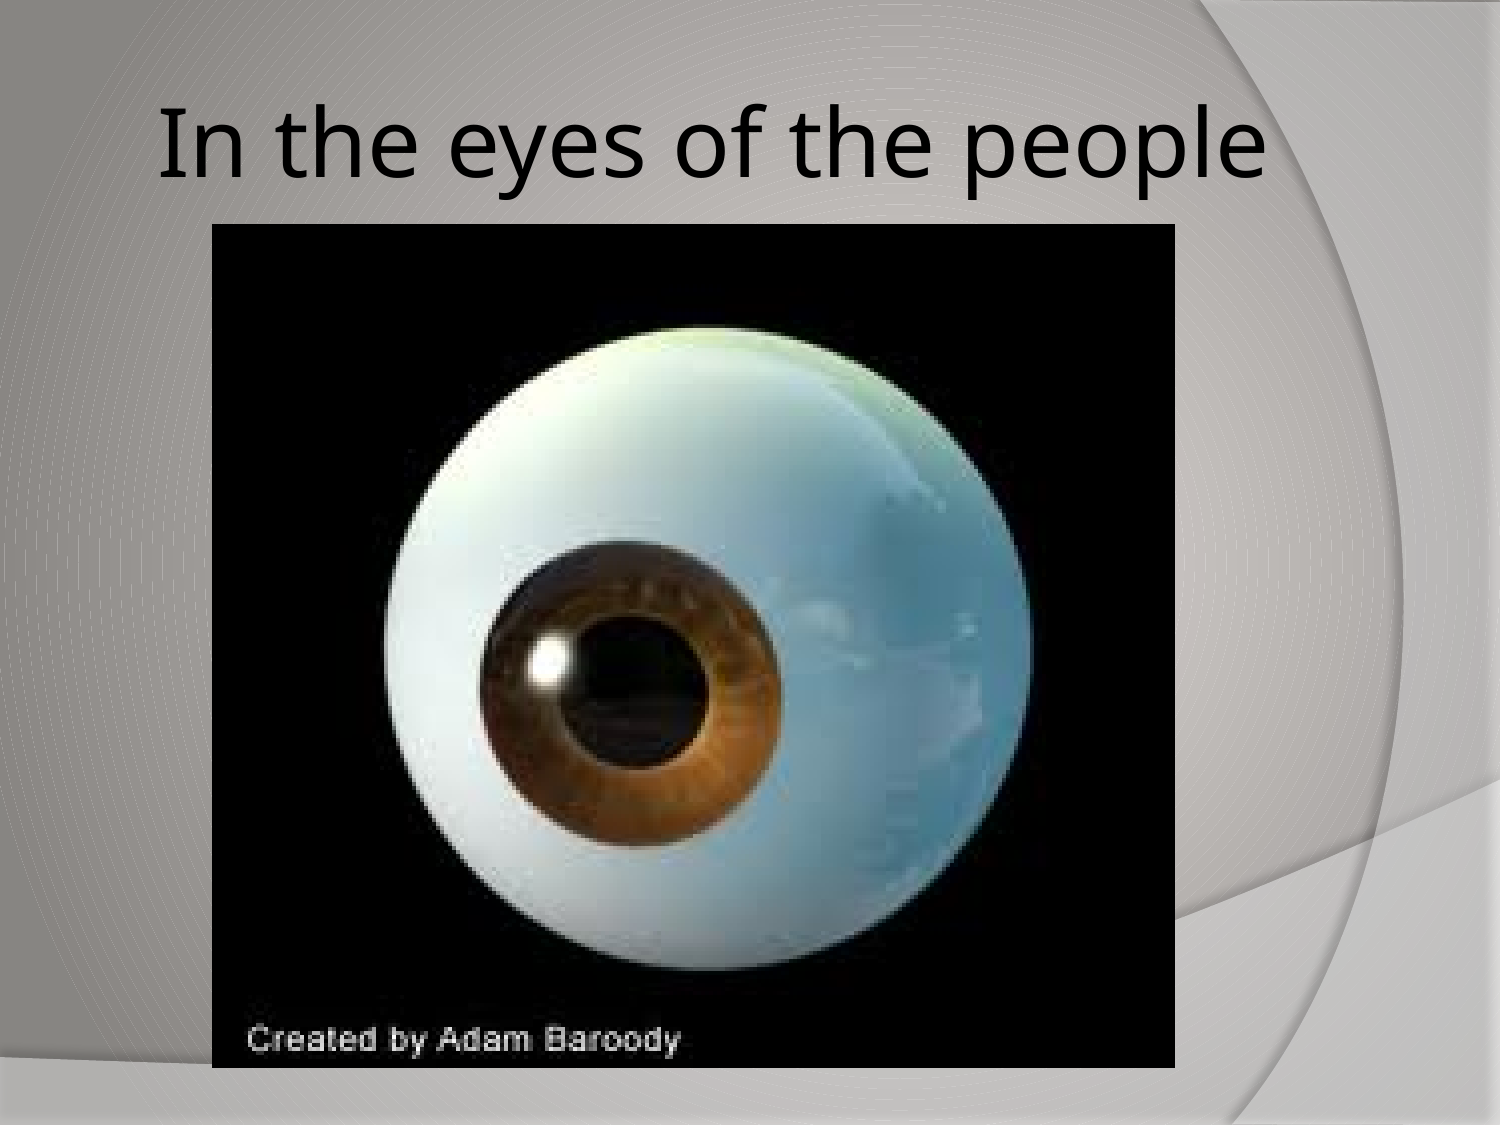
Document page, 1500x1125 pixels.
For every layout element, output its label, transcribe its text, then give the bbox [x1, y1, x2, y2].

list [212, 224, 1176, 1068]
title In the eyes of the people [75, 45, 1300, 233]
